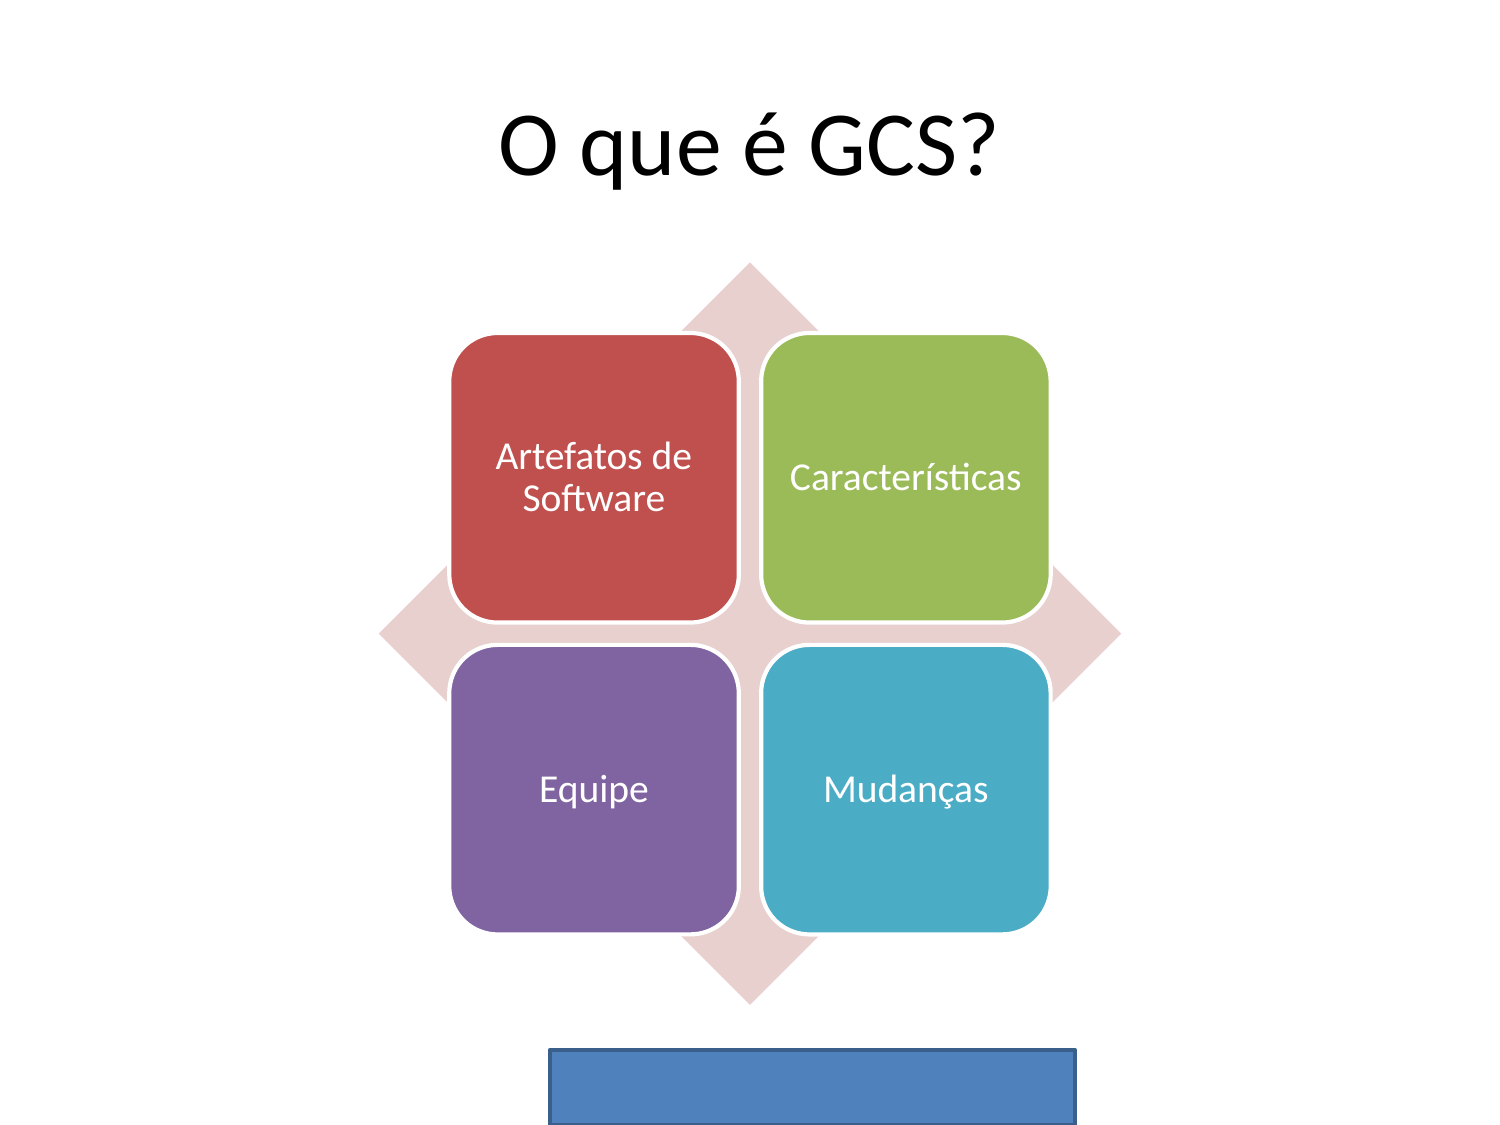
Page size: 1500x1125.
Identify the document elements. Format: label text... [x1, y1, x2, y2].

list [74, 262, 1426, 1006]
text_box [548, 1048, 1077, 1125]
title O que é GCS? [75, 45, 1425, 233]
